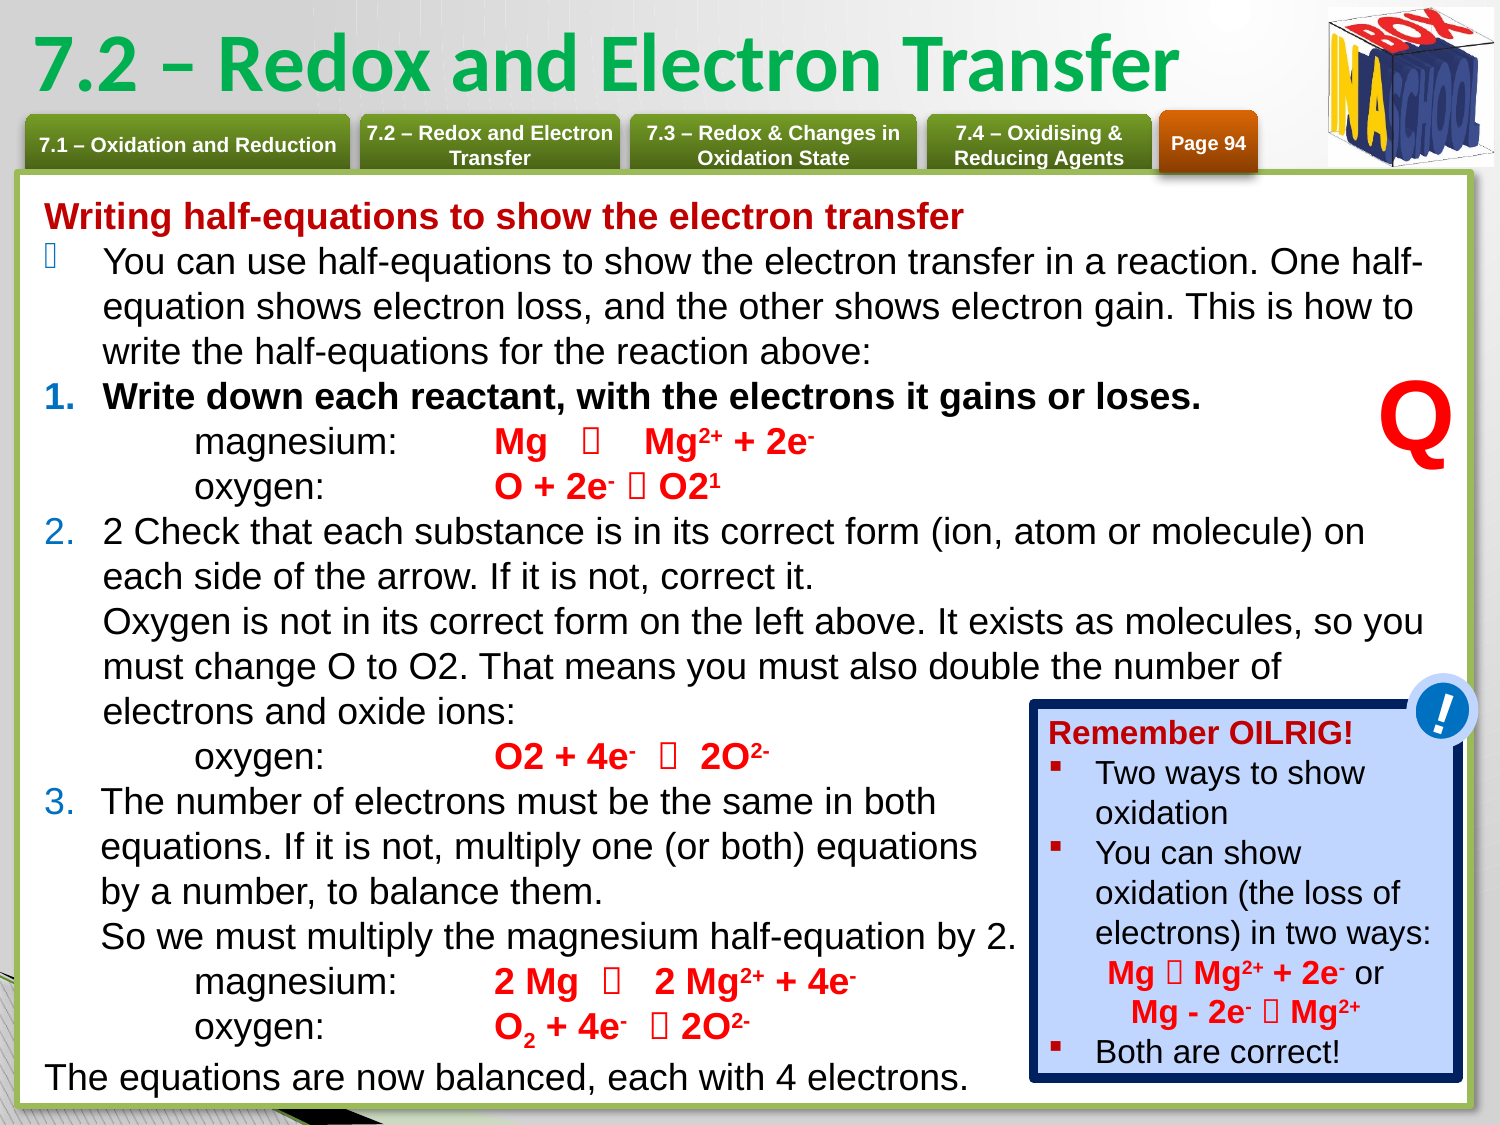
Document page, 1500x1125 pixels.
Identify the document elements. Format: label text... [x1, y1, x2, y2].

text_box Writing half-equations to show the electron transfer You can use half-equations to show the electron transfer in a reaction. One half-equation shows electron loss, and the other shows electron gain. This is how to write the half-equations for the reaction above: Write down each reactant, with the electrons it gains or loses. magnesium: Mg  Mg2+ + 2e- oxygen: O + 2e-  O21 2 Check that each substance is in its correct form (ion, atom or molecule) on each side of the arrow. If it is not, correct it. Oxygen is not in its correct form on the left above. It exists as molecules, so you must change O to O2. That means you must also double the number of electrons and oxide ions: oxygen: O2 + 4e-  2O2- The number of electrons must be the same in both equations. If it is not, multiply one (or both) equations by a number, to balance them. So we must multiply the magnesium half-equation by 2. magnesium: 2 Mg  2 Mg2+ + 4e- oxygen: O2 + 4e-  2O2- The equations are now balanced, each with 4 electrons. [29, 184, 1447, 1106]
title 7.2 – Redox and Electron Transfer [17, 7, 1258, 110]
text_box Page 94 [1159, 109, 1258, 173]
picture [1328, 7, 1495, 167]
picture [281, 1114, 303, 1125]
text_box ! [1406, 673, 1479, 749]
text_box Remember OILRIG! Two ways to show oxidation You can show oxidation (the loss of electrons) in two ways: Mg  Mg2+ + 2e- or Mg - 2e-  Mg2+ Both are correct! [1033, 703, 1458, 1078]
text_box Q [1362, 343, 1470, 479]
